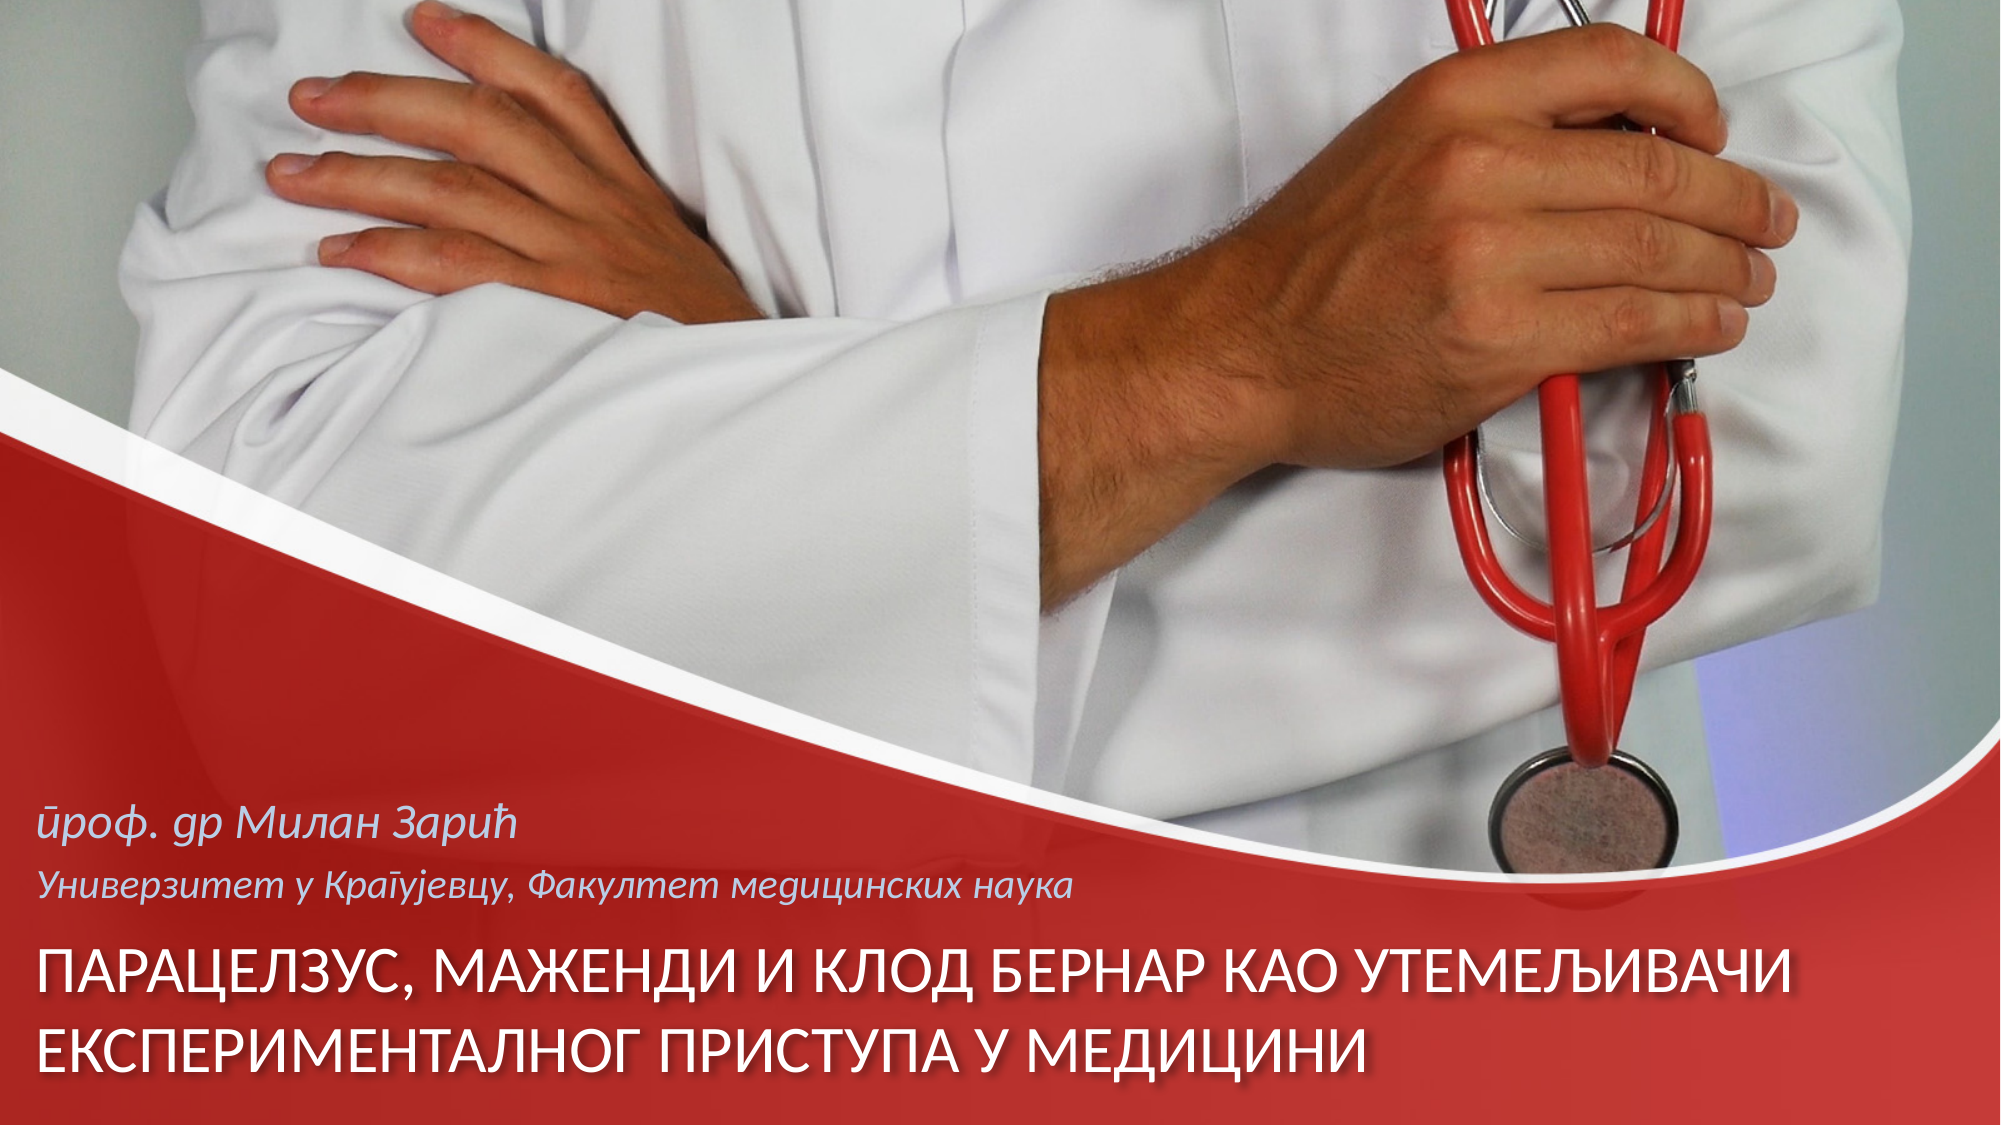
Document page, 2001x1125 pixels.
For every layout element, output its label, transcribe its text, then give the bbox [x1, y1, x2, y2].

title ПАРАЦЕЛЗУС, МАЖЕНДИ И КЛОД БЕРНАР КАО УТЕМЕЉИВАЧИ ЕКСПЕРИМЕНТАЛНОГ ПРИСТУПА У МЕДИЦИНИ [20, 908, 1834, 1103]
subtitle проф. др Милан Зарић Универзитет у Крагујевцу, Факултет медицинских наука [20, 780, 1767, 885]
picture [0, 0, 2001, 1125]
